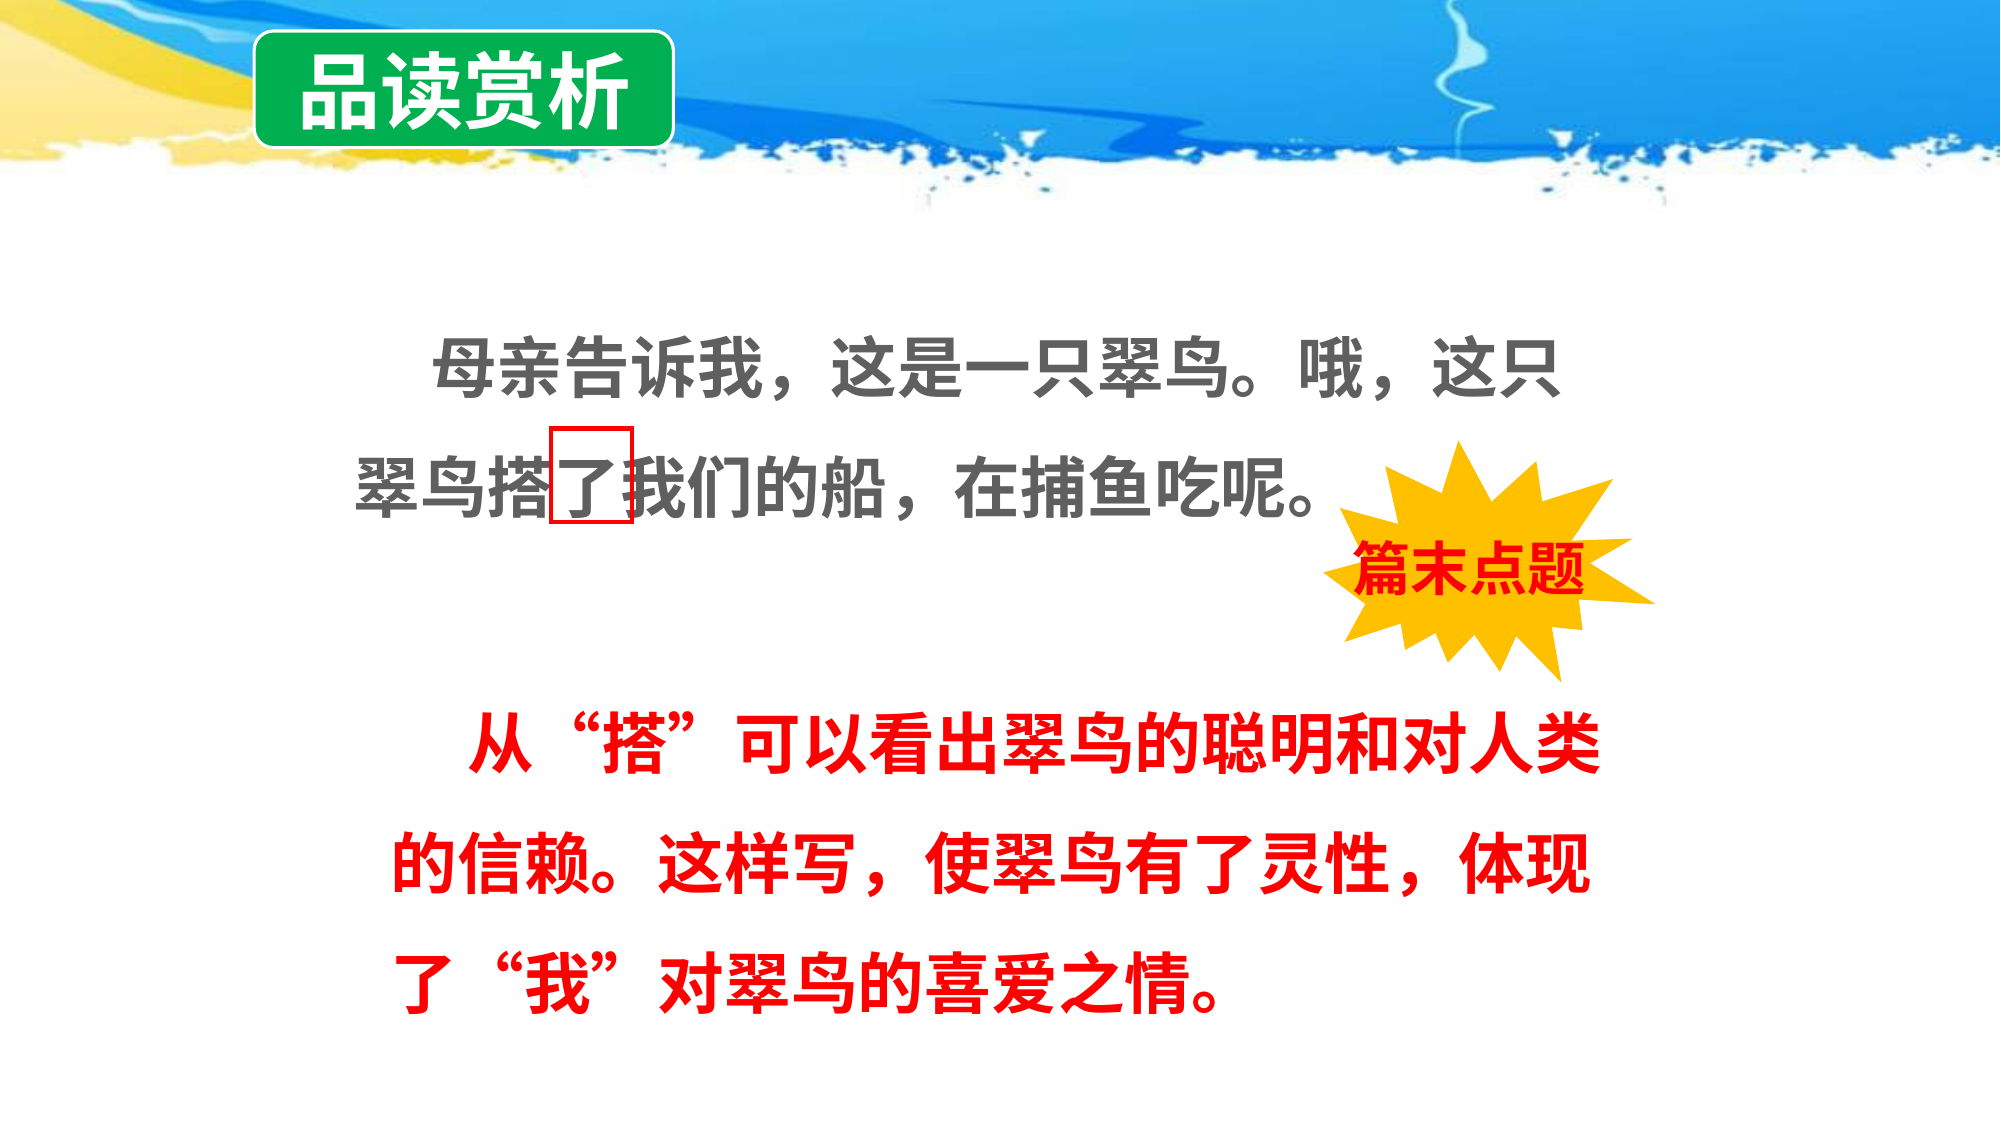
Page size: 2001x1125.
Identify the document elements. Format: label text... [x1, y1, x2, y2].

text_box 从“搭”可以看出翠鸟的聪明和对人类的信赖。这样写，使翠鸟有了灵性，体现了“我”对翠鸟的喜爱之情。 [376, 654, 1629, 1030]
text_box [1330, 428, 1651, 707]
picture [0, 0, 2000, 454]
text_box 品读赏析 [252, 29, 675, 150]
text_box [550, 428, 633, 523]
text_box 母亲告诉我，这是一只翠鸟。哦，这只翠鸟搭了我们的船，在捕鱼吃呢。 [338, 278, 1615, 534]
